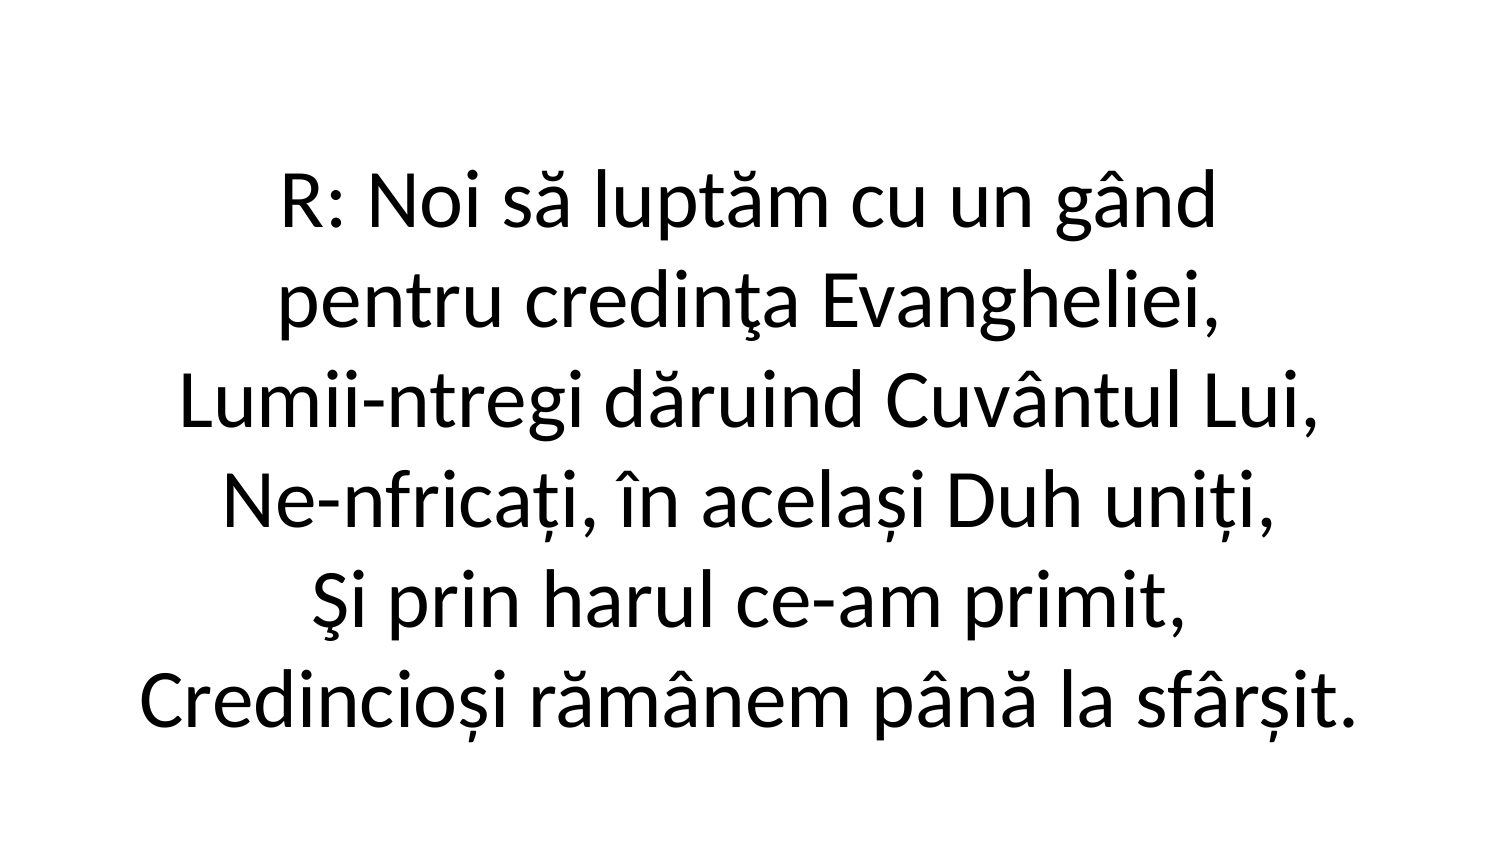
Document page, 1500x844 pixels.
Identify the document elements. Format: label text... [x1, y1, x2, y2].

text_box R: Noi să luptăm cu un gând pentru credinţa Evangheliei, Lumii-ntregi dăruind Cuvântul Lui, Ne-nfricați, în același Duh uniți, Şi prin harul ce-am primit, Credincioși rămânem până la sfârșit. [124, 92, 1376, 752]
